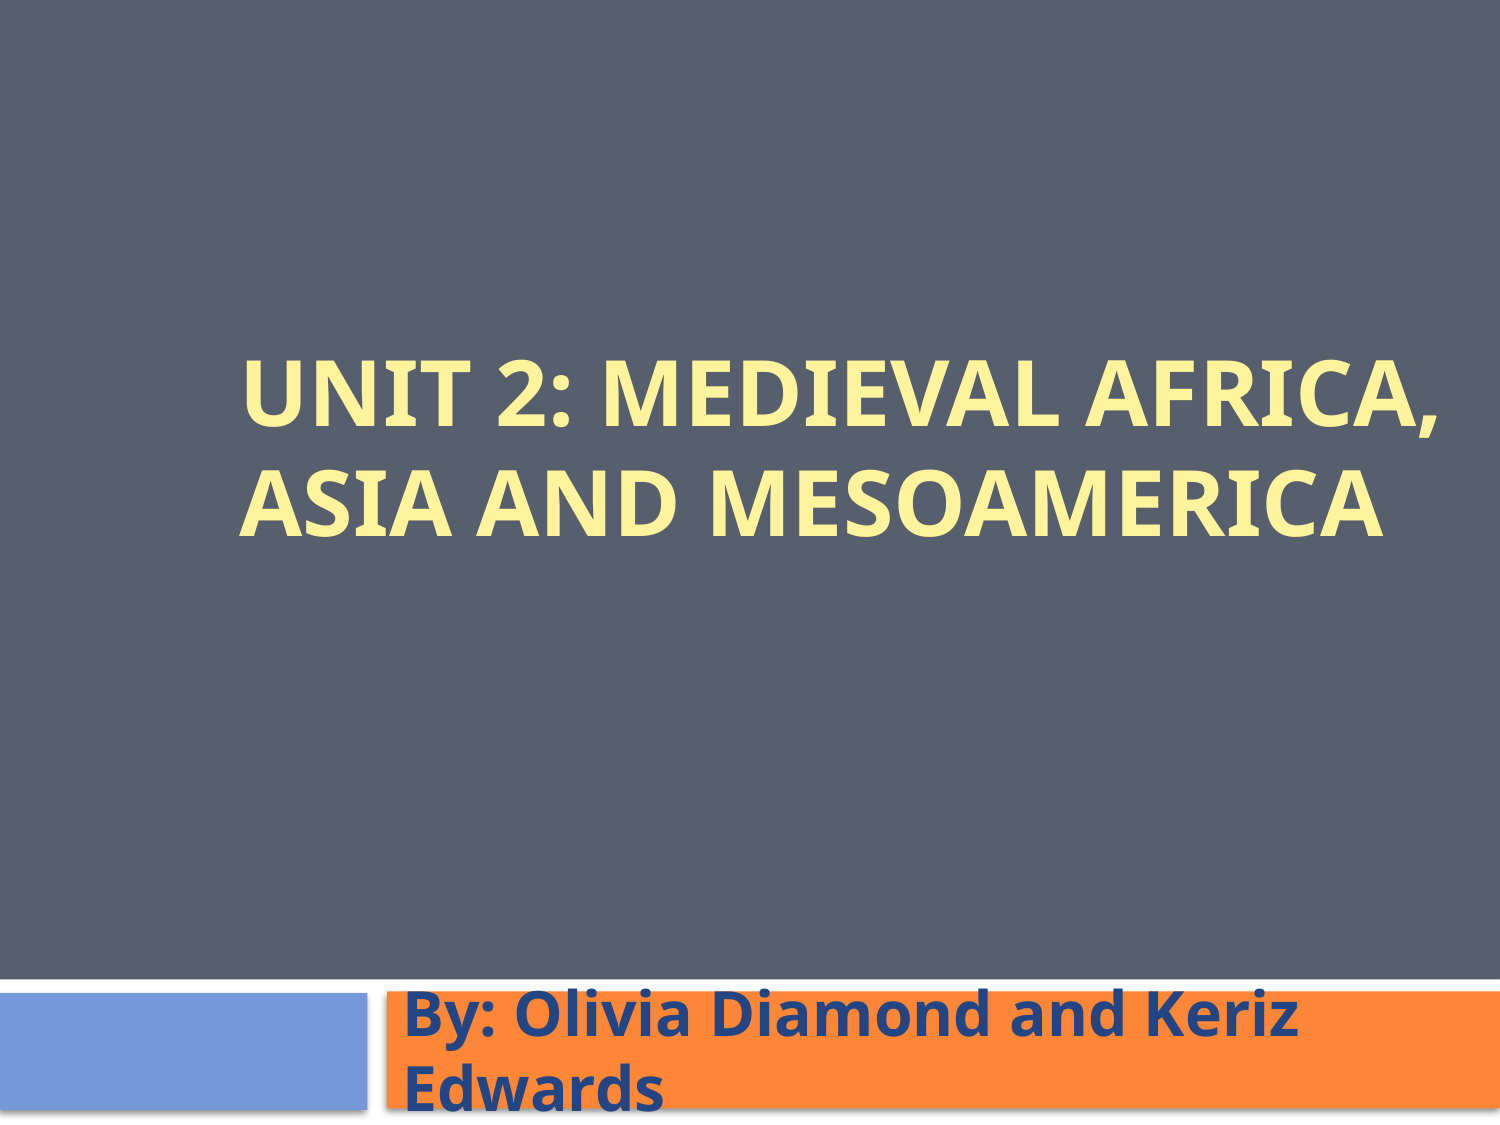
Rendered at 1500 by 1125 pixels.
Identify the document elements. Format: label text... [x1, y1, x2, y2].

title Unit 2: Medieval Africa, Asia and Mesoamerica [225, 87, 1500, 563]
subtitle By: Olivia Diamond and Keriz Edwards [387, 992, 1488, 1105]
